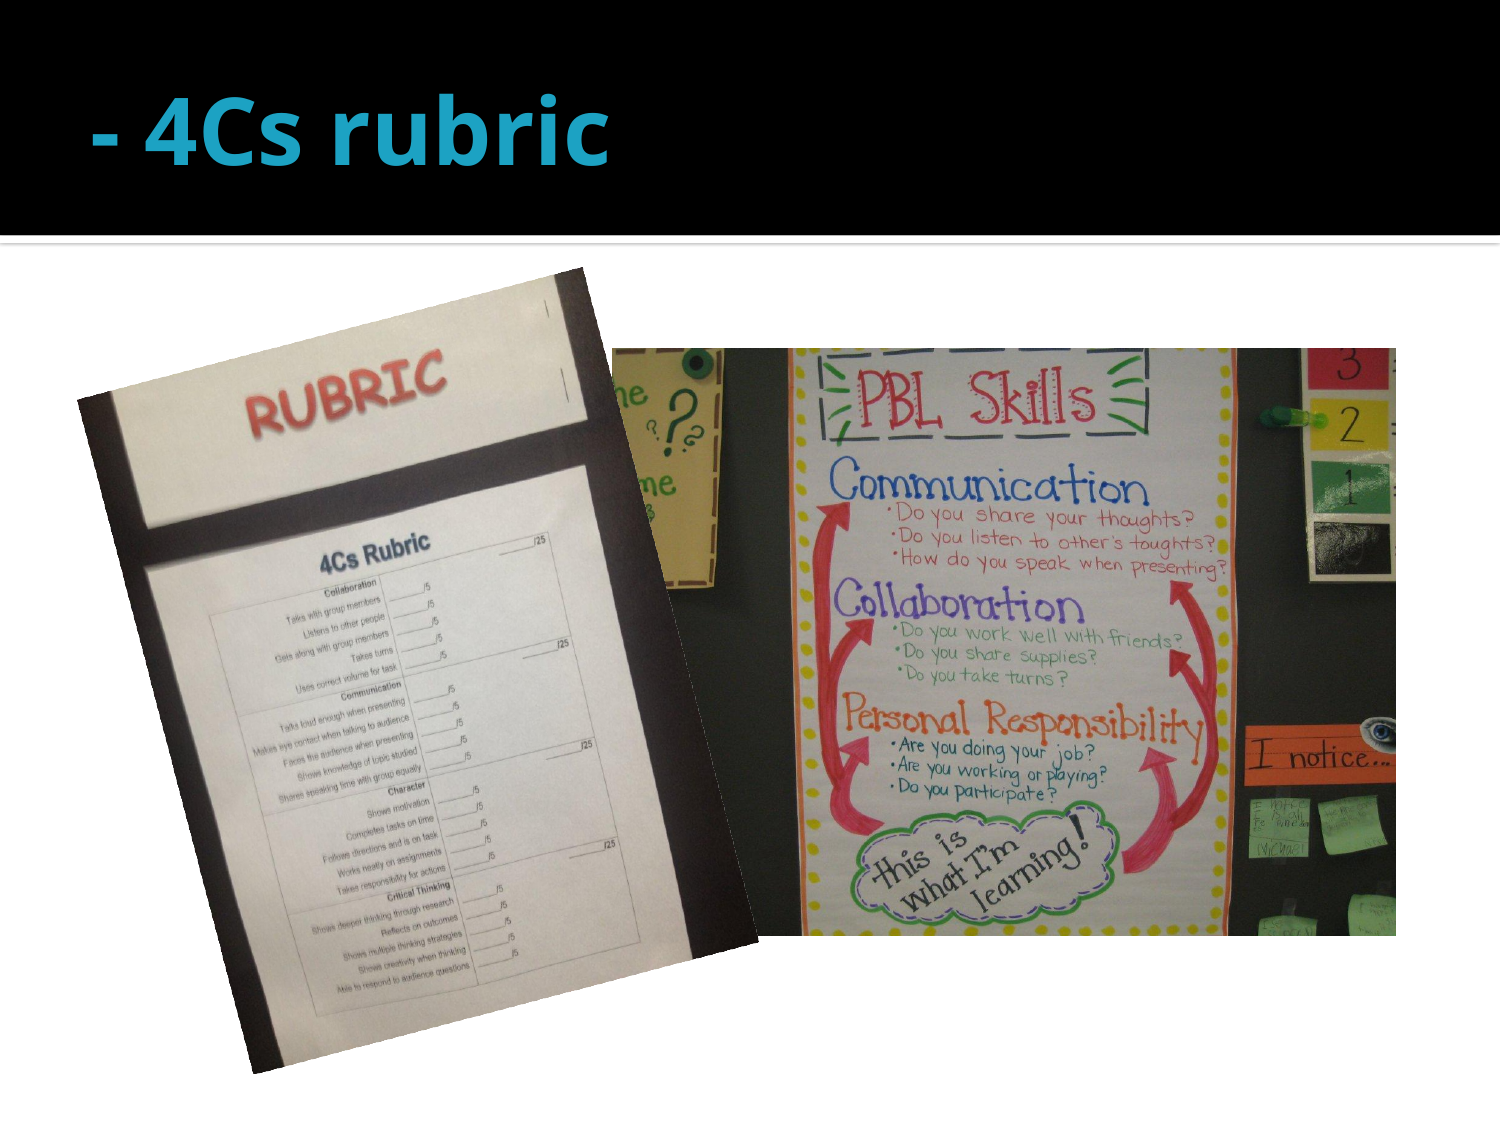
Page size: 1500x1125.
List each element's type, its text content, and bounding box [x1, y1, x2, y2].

picture [78, 268, 1396, 1074]
title - 4Cs rubric [75, 24, 1425, 231]
